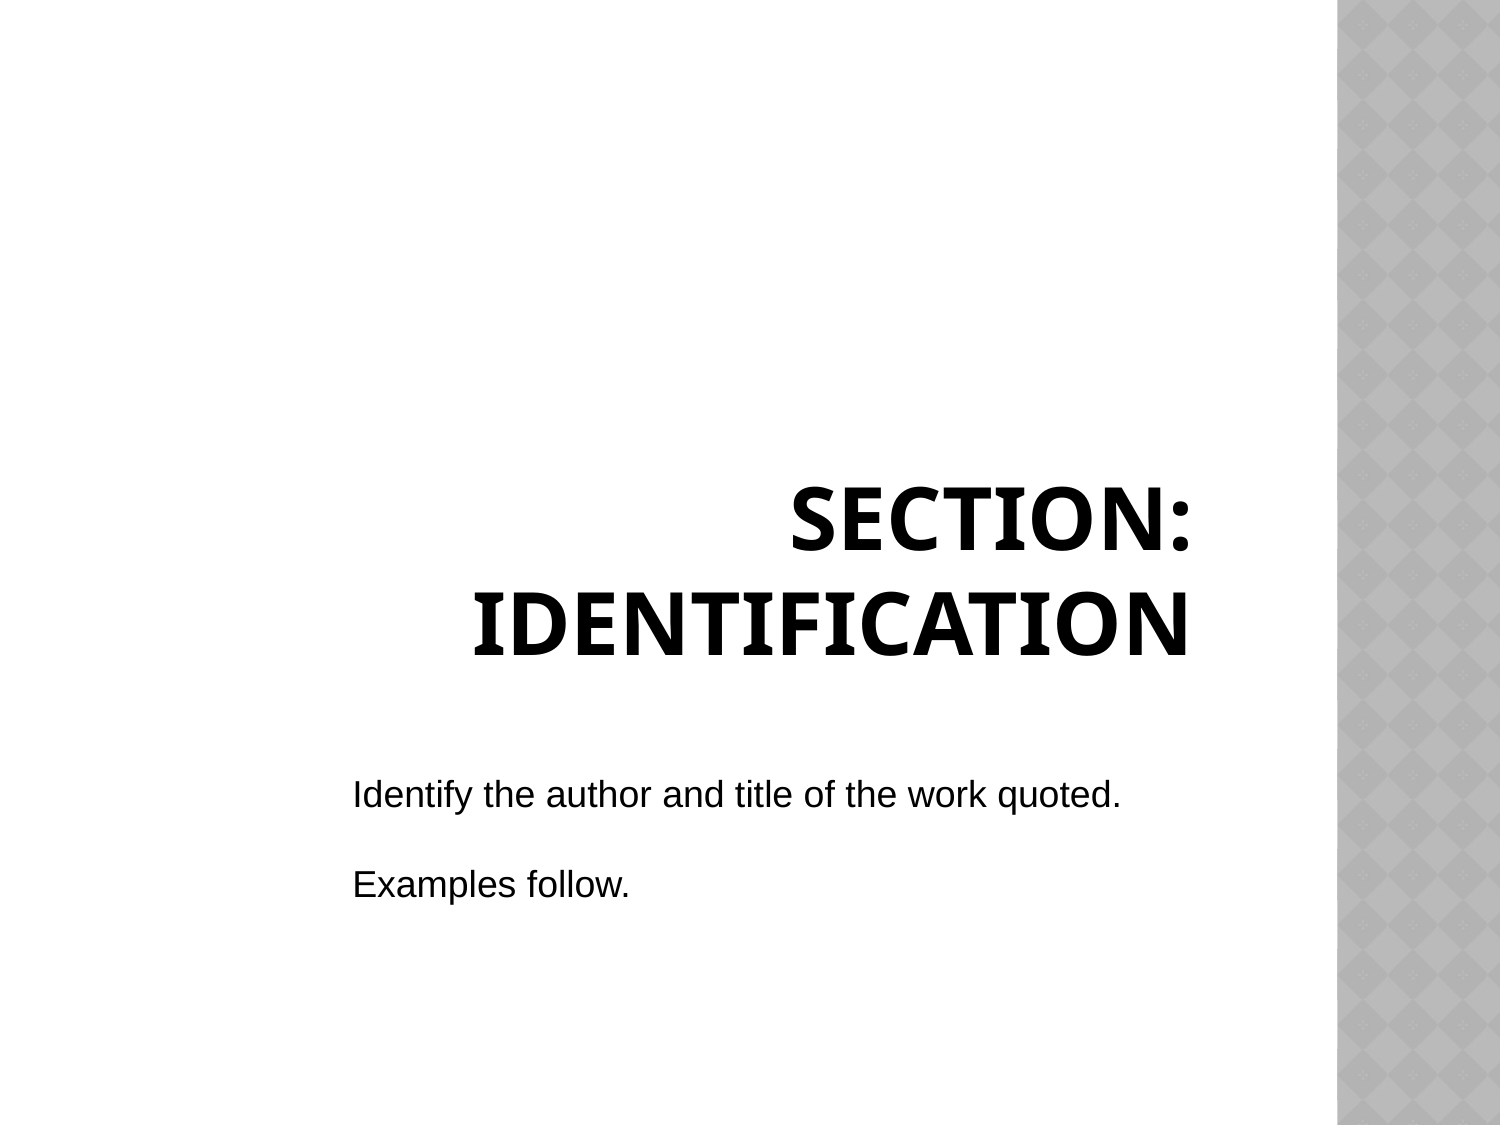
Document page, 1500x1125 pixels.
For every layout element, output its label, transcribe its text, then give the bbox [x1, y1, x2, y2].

text_box Identify the author and title of the work quoted. Examples follow. [337, 762, 1175, 913]
title Section: identification [174, 462, 1202, 687]
